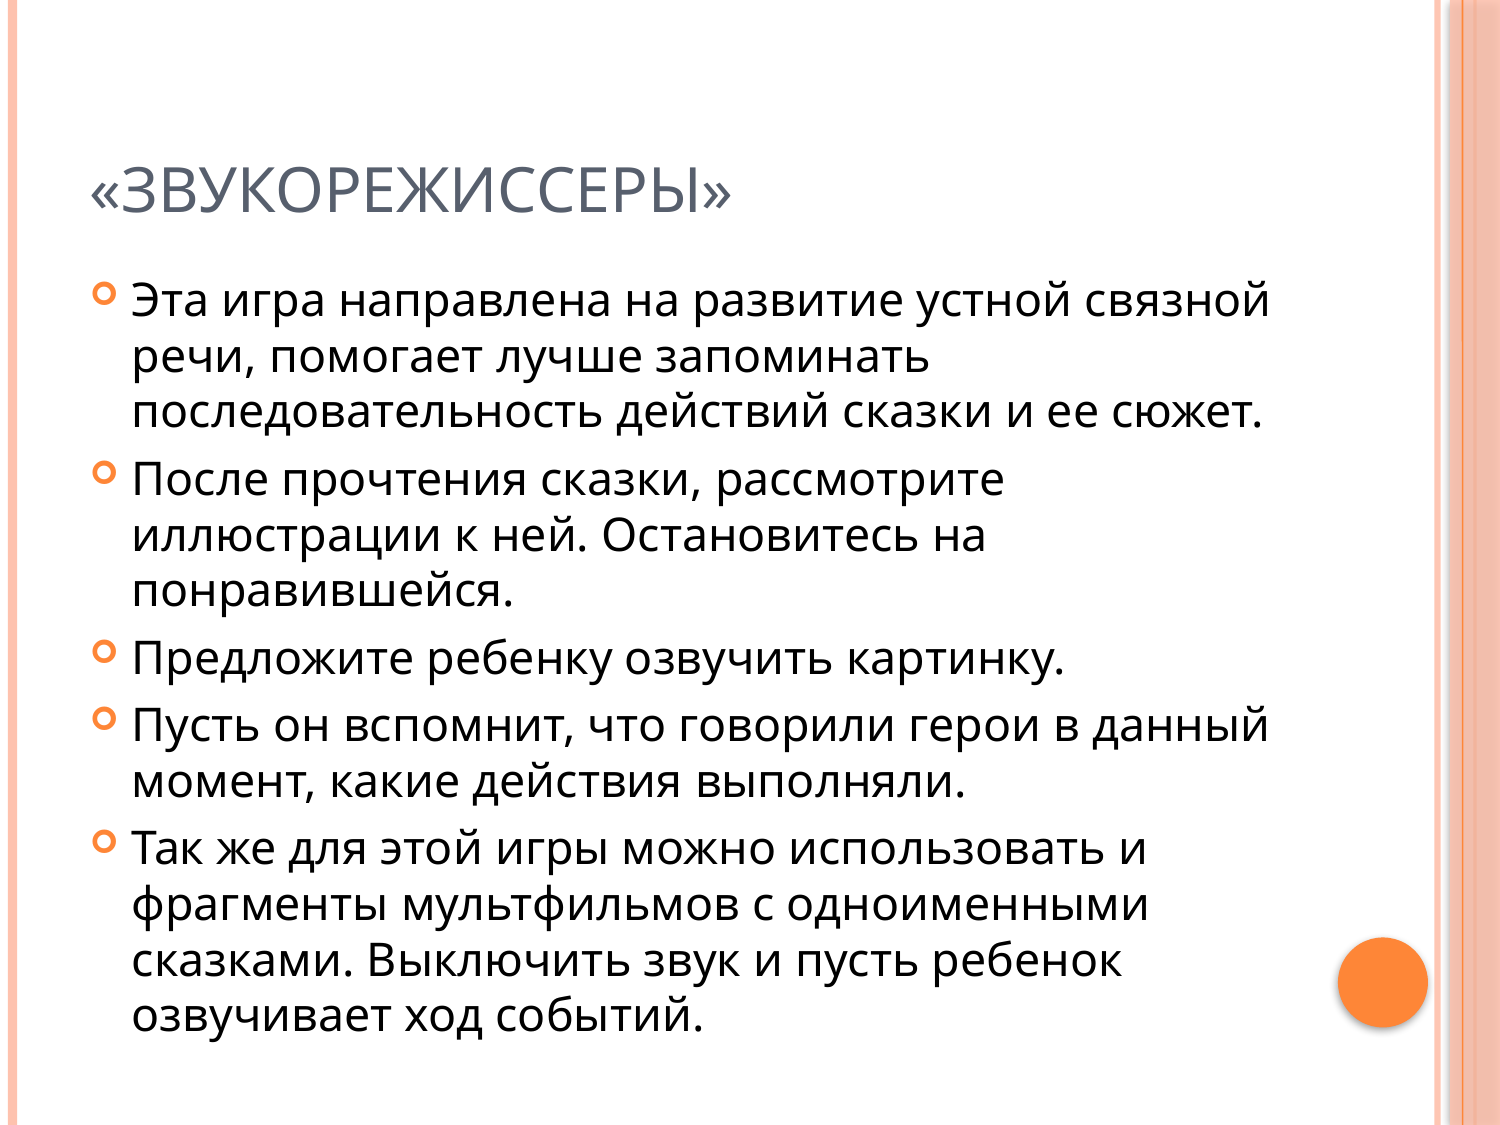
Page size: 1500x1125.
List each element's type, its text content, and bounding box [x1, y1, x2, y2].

list Эта игра направлена на развитие устной связной речи, помогает лучше запоминать последовательность действий сказки и ее сюжет. После прочтения сказки, рассмотрите иллюстрации к ней. Остановитесь на понравившейся. Предложите ребенку озвучить картинку. Пусть он вспомнит, что говорили герои в данный момент, какие действия выполняли. Так же для этой игры можно использовать и фрагменты мультфильмов с одноименными сказками. Выключить звук и пусть ребенок озвучивает ход событий. [75, 262, 1300, 1062]
title «Звукорежиссеры» [75, 45, 1300, 233]
